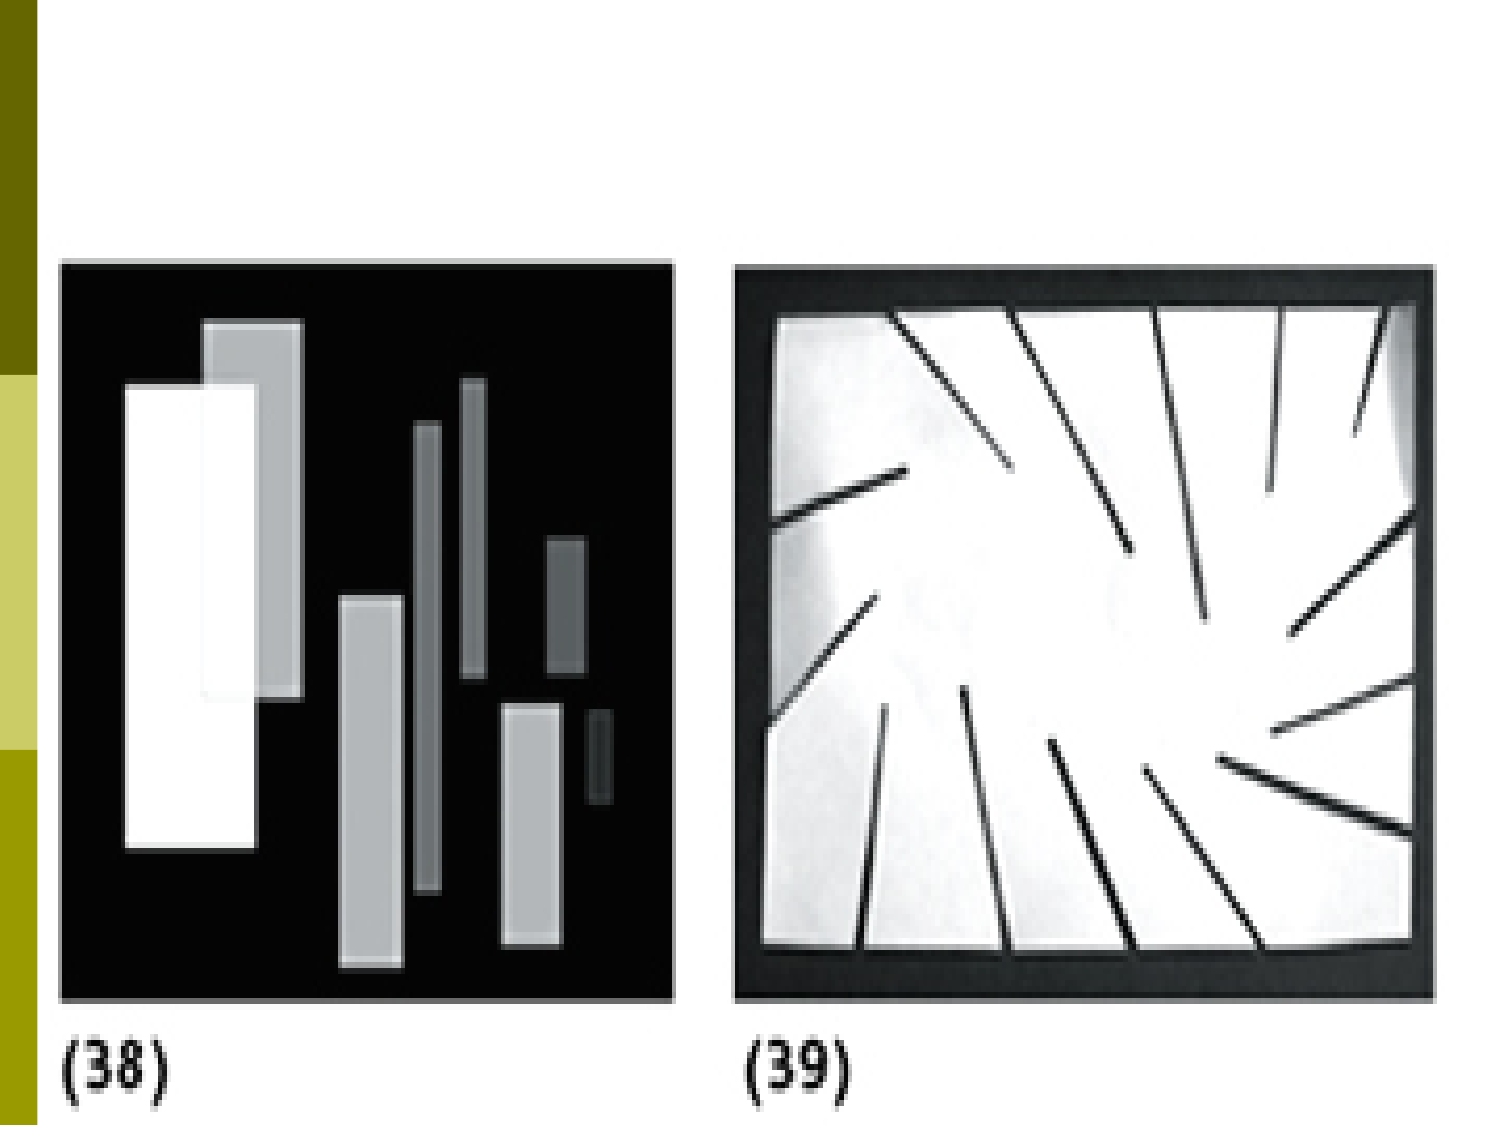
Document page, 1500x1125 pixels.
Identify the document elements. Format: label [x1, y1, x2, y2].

picture [46, 234, 1454, 1125]
